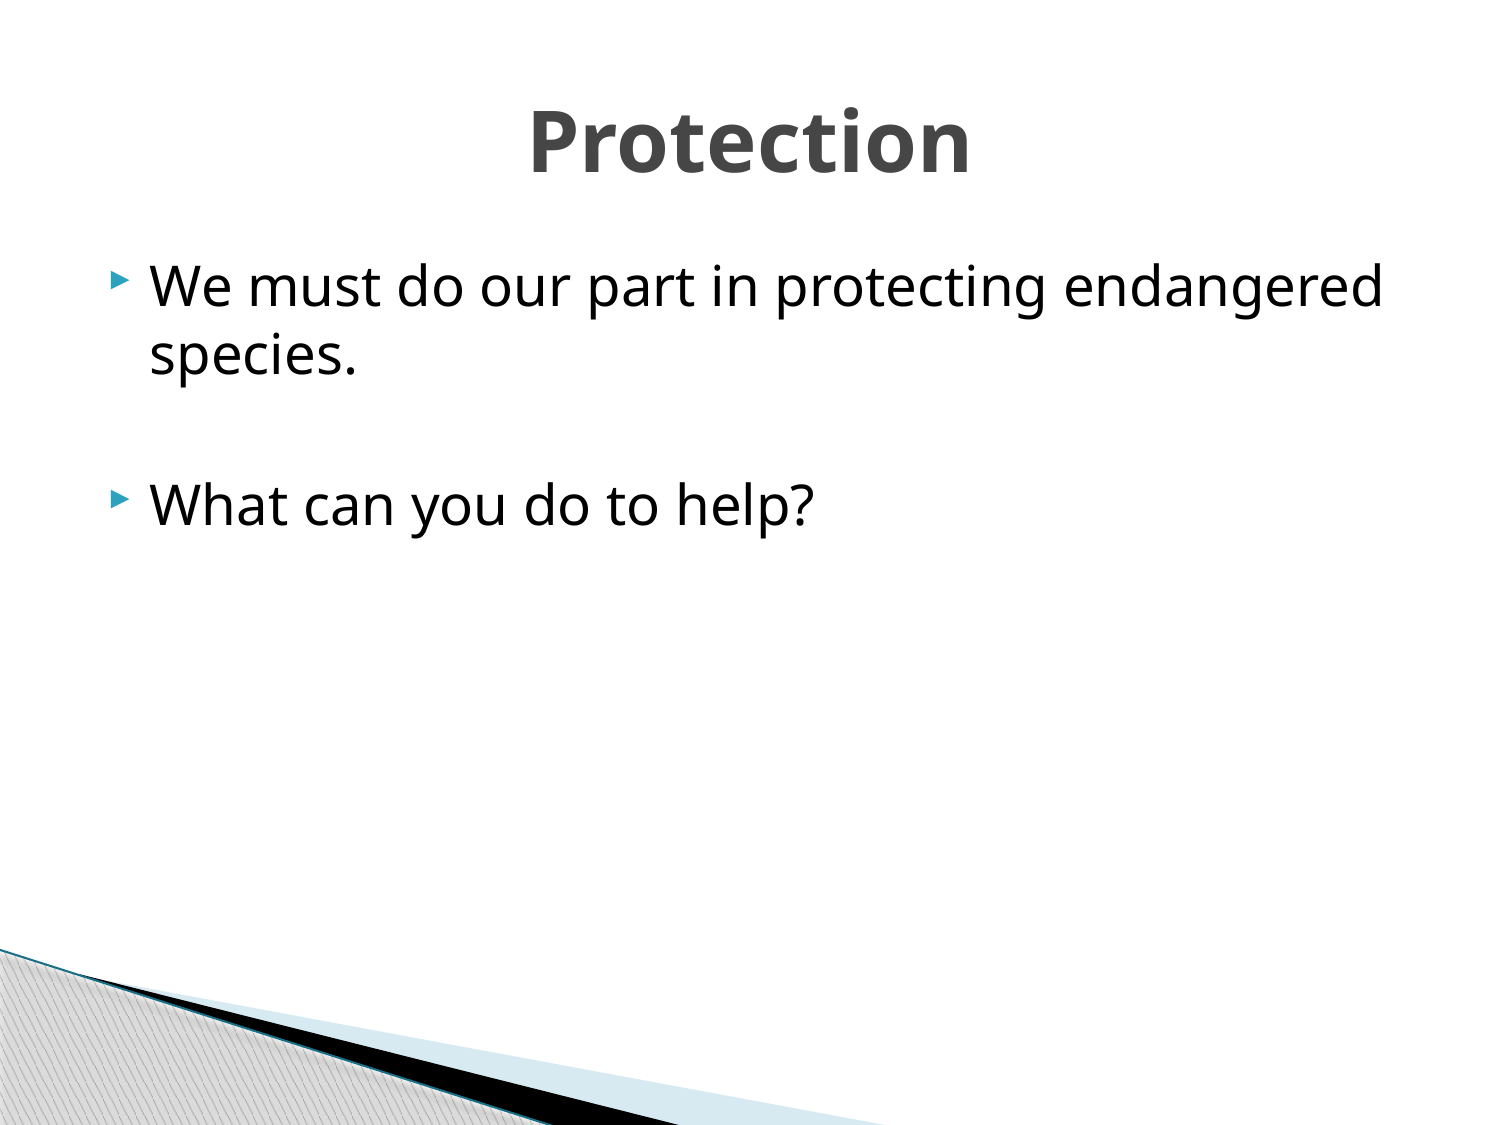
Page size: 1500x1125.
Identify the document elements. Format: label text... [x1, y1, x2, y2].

title Protection [75, 45, 1425, 233]
list We must do our part in protecting endangered species. What can you do to help? [75, 243, 1425, 986]
